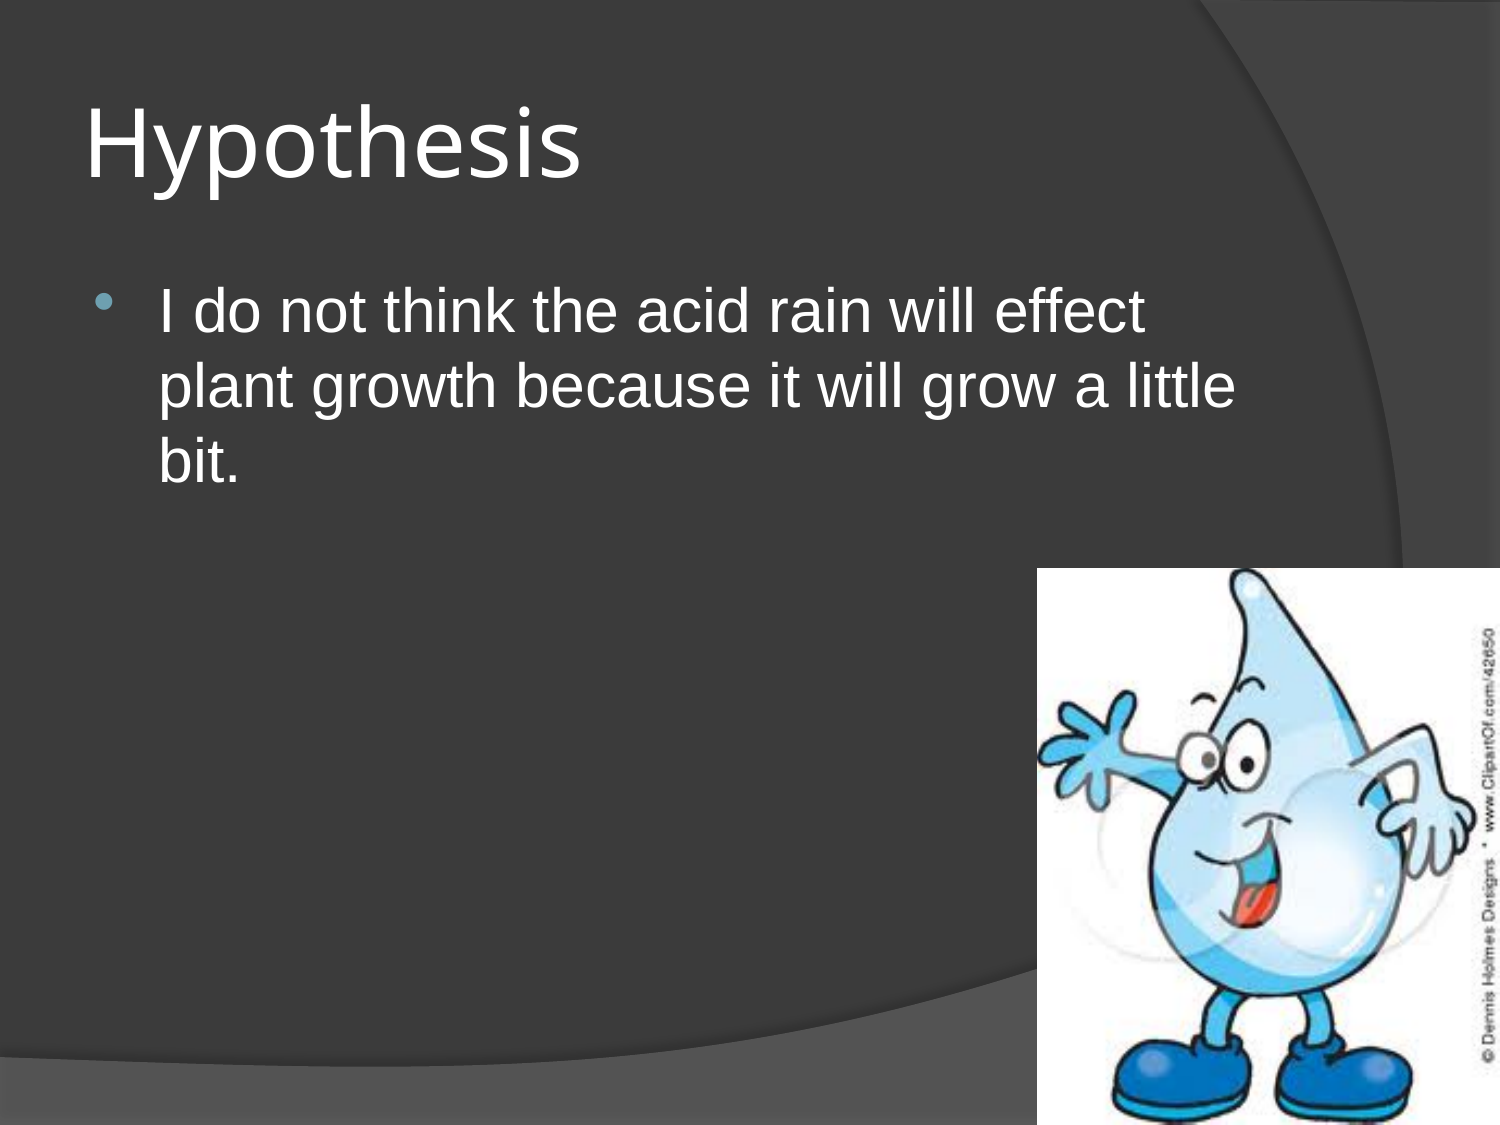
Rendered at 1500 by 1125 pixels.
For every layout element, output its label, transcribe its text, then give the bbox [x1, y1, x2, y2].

list I do not think the acid rain will effect plant growth because it will grow a little bit. [75, 262, 1300, 1005]
title Hypothesis [75, 45, 1300, 233]
picture [1037, 568, 1500, 1125]
